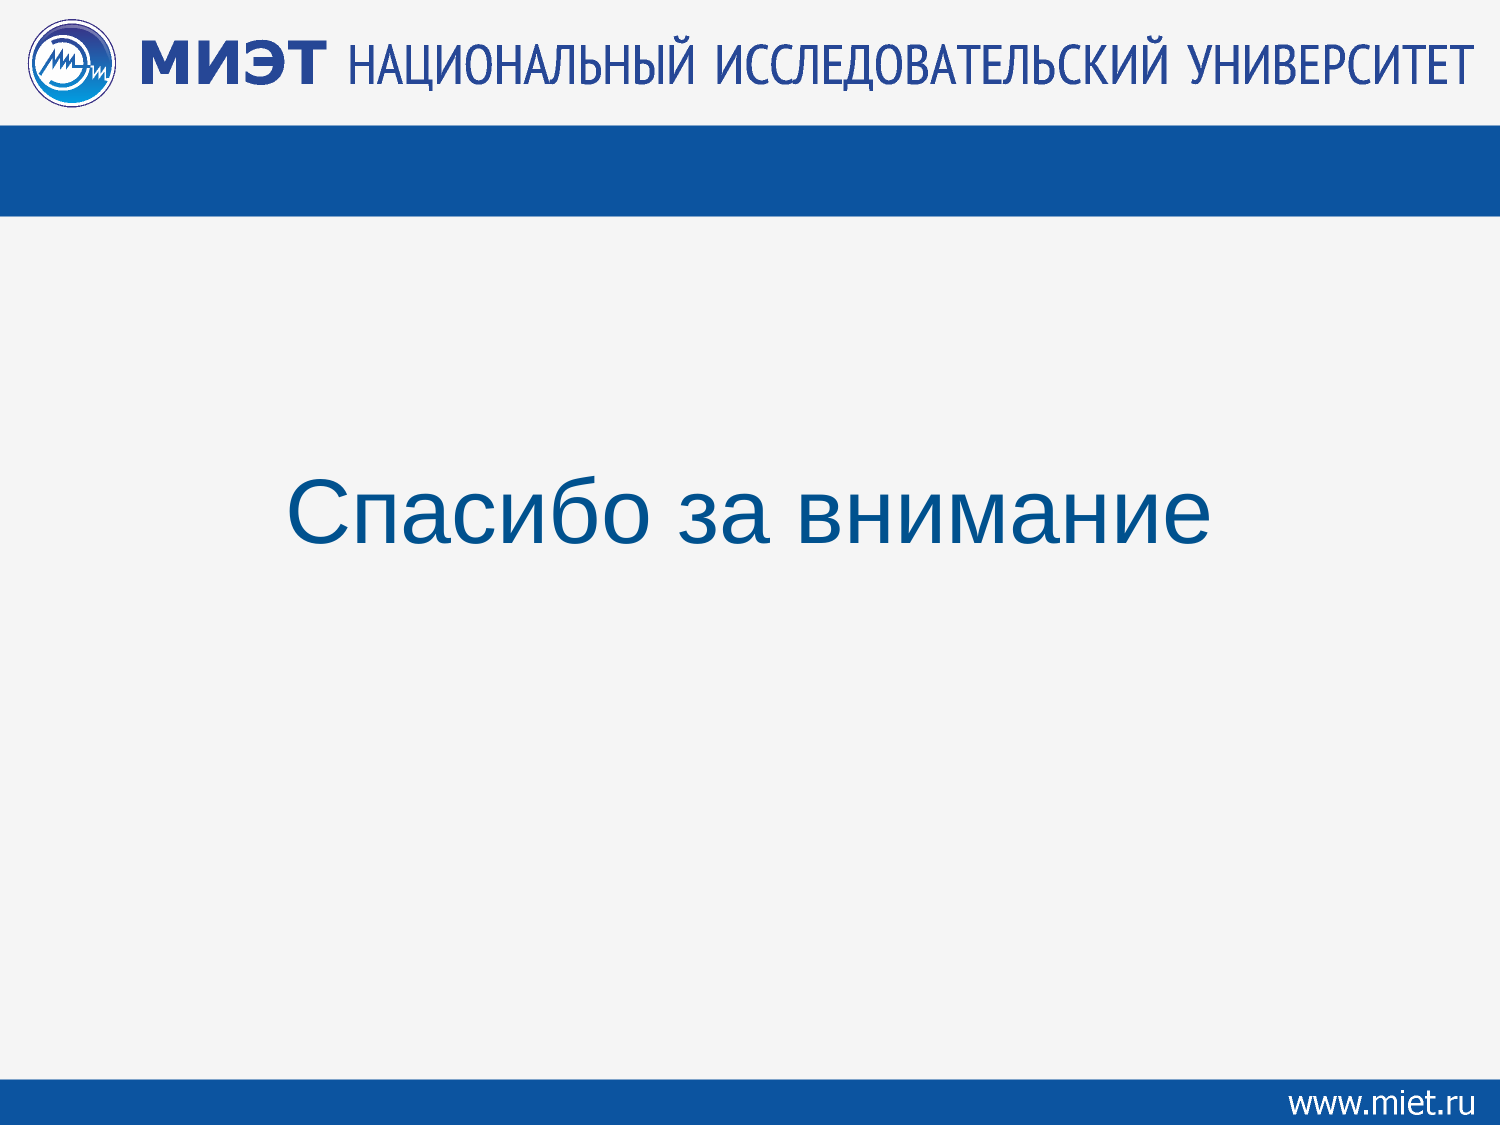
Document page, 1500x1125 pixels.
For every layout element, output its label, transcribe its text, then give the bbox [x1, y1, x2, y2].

picture [0, 0, 1500, 1125]
text_box Спасибо за внимание [270, 444, 1230, 569]
